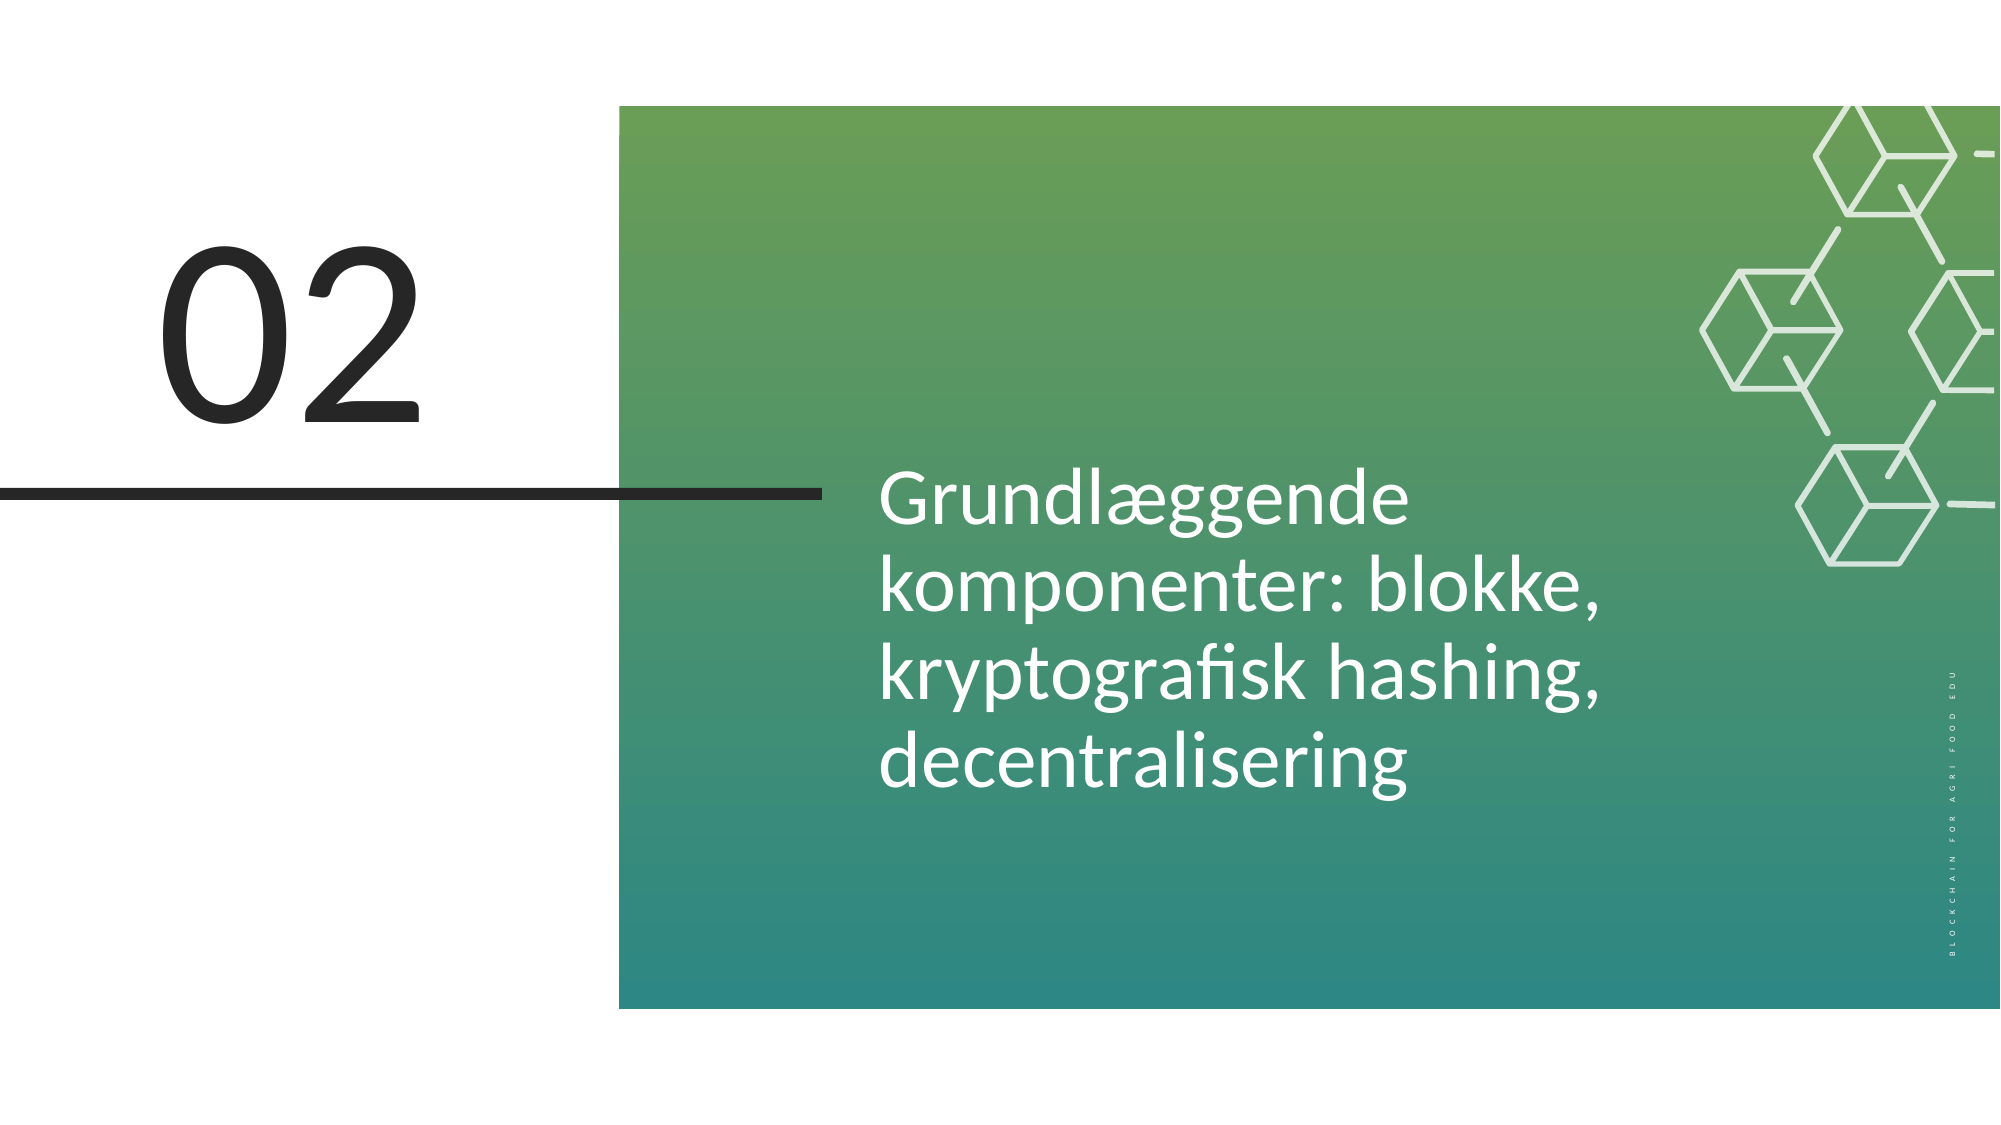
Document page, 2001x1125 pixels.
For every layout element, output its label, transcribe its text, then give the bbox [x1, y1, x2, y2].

list Grundlæggende komponenter: blokke, kryptografisk hashing, decentralisering [864, 446, 1709, 899]
list 02 [141, 180, 481, 277]
